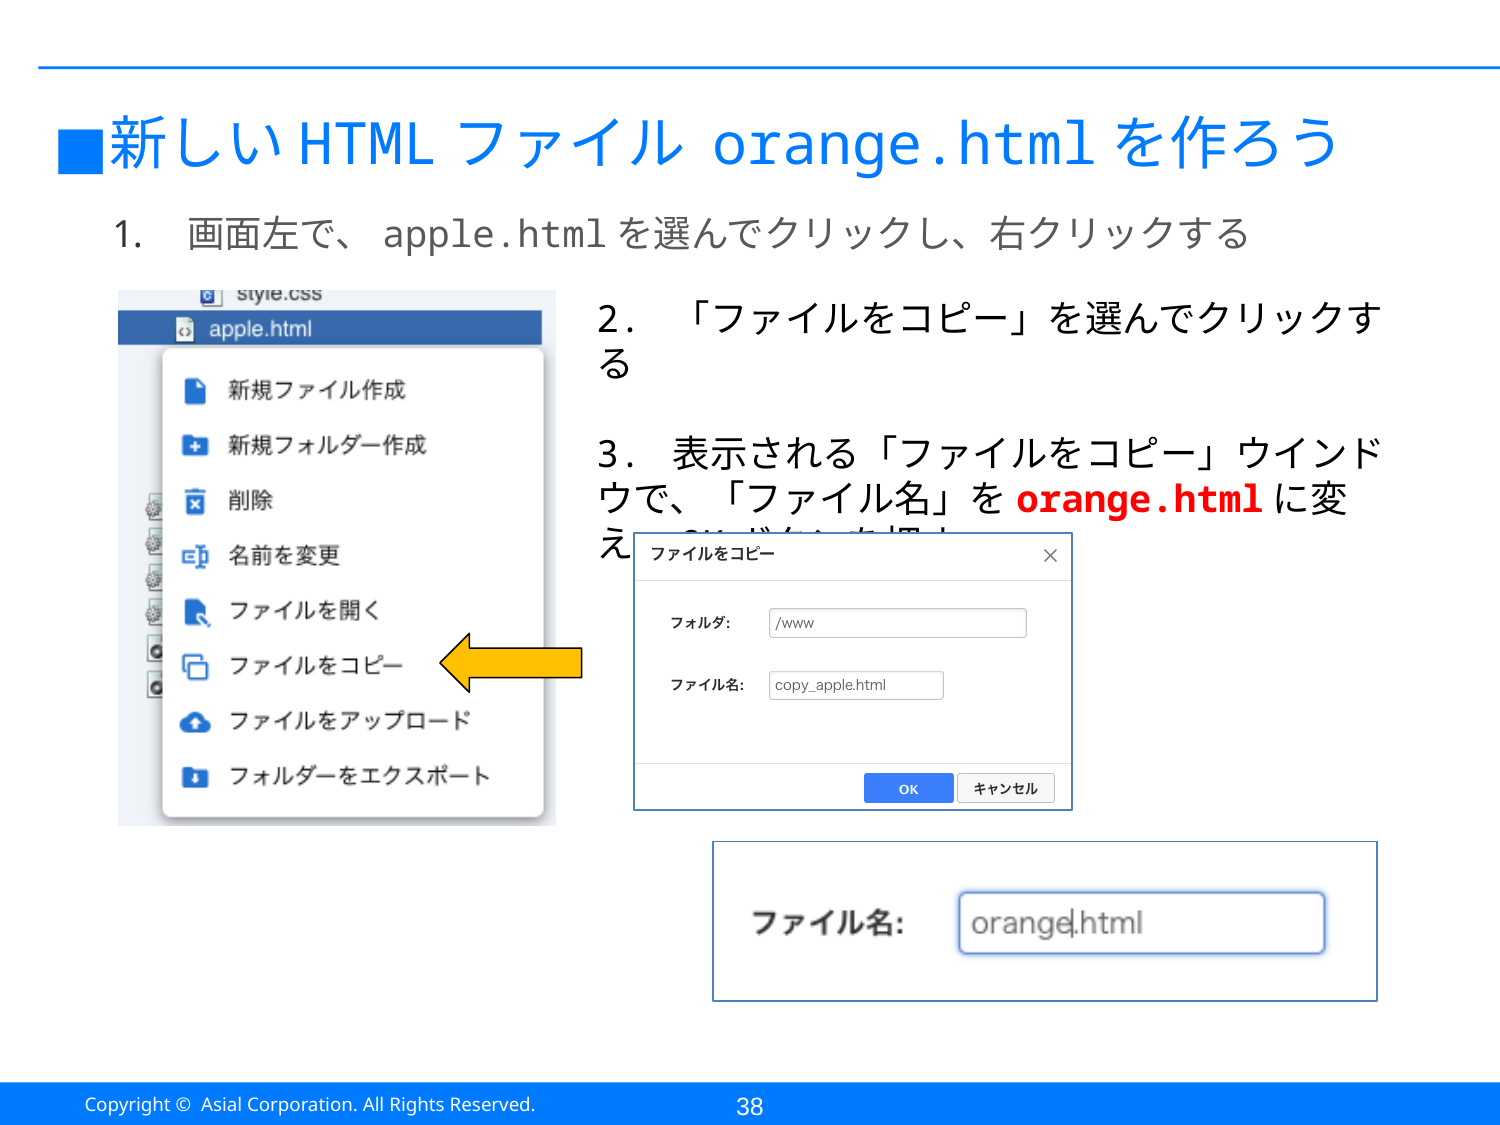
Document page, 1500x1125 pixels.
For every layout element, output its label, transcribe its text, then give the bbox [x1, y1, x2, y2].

picture [117, 290, 556, 827]
text_box [560, 648, 581, 678]
picture [713, 841, 1377, 1001]
text_box 2. 「ファイルをコピー」を選んでクリックする 3. 表示される「ファイルをコピー」ウインドウで、「ファイル名」をorange.htmlに変え、OKボタンを押す [581, 287, 1430, 933]
slide_number 38 [581, 1075, 919, 1125]
picture [634, 533, 1072, 810]
list 新しいHTMLファイル orange.htmlを作ろう 画面左で、apple.htmlを選んでクリックし、右クリックする [38, 84, 1459, 988]
